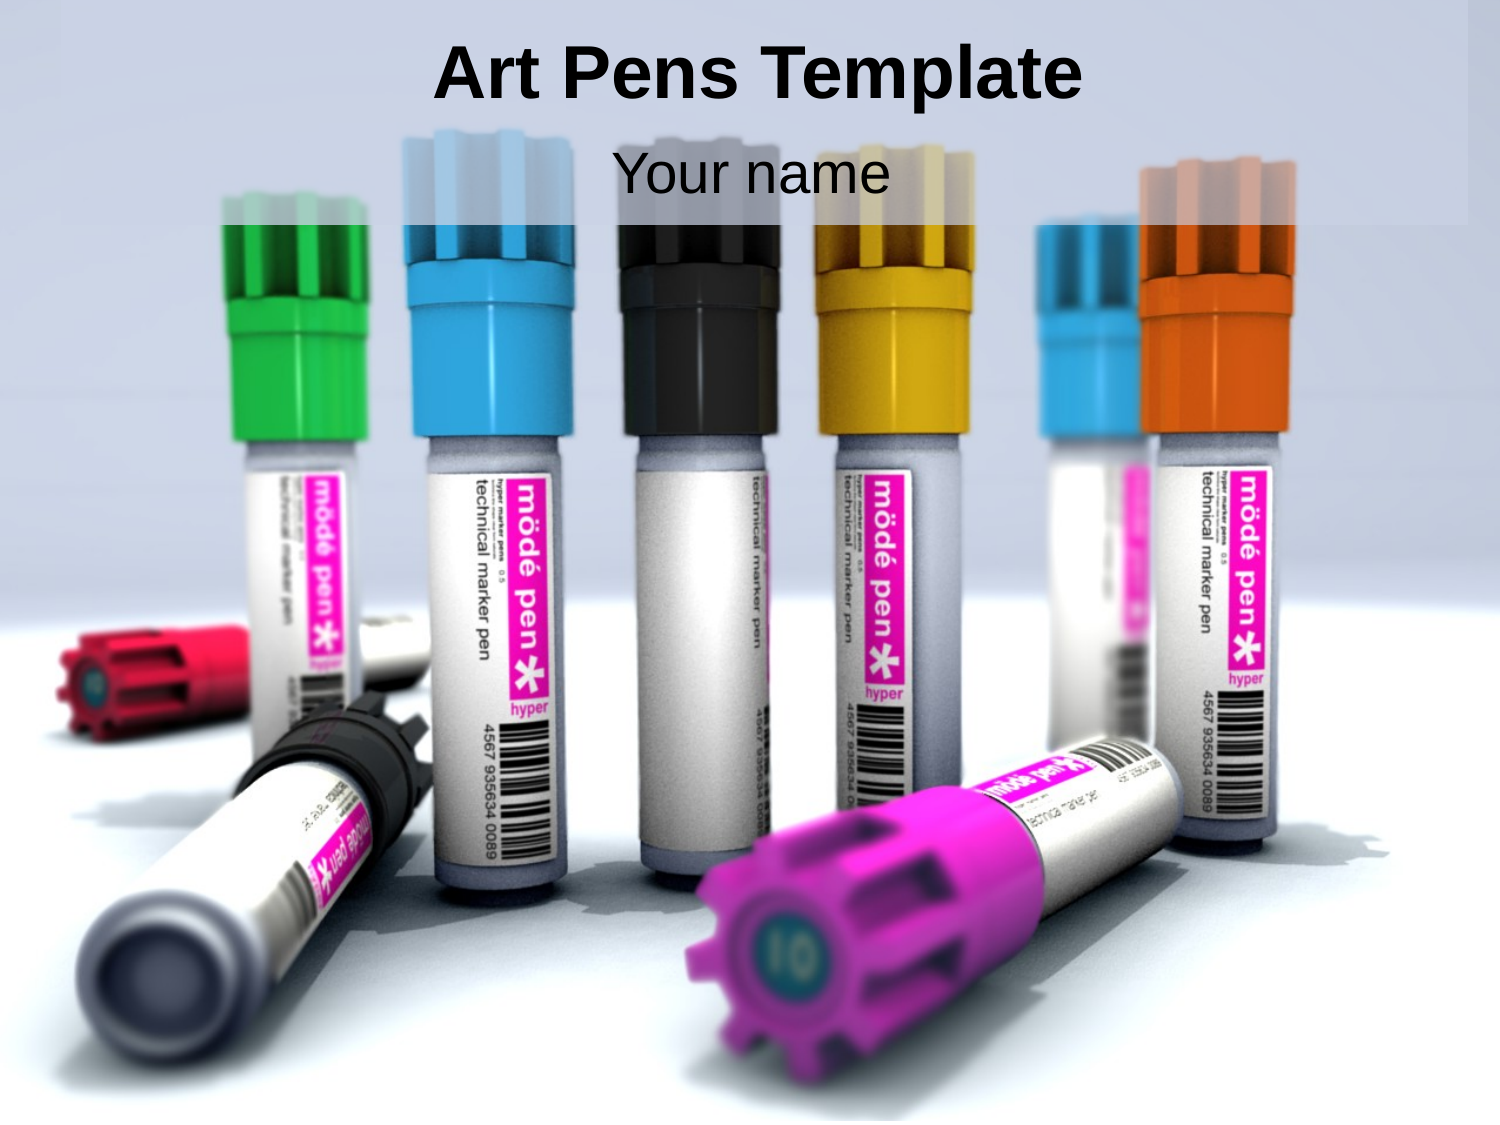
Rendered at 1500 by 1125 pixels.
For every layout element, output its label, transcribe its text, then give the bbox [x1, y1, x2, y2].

picture [0, 0, 1500, 1121]
subtitle Your name [227, 127, 1278, 207]
title Art Pens Template [121, 9, 1397, 128]
